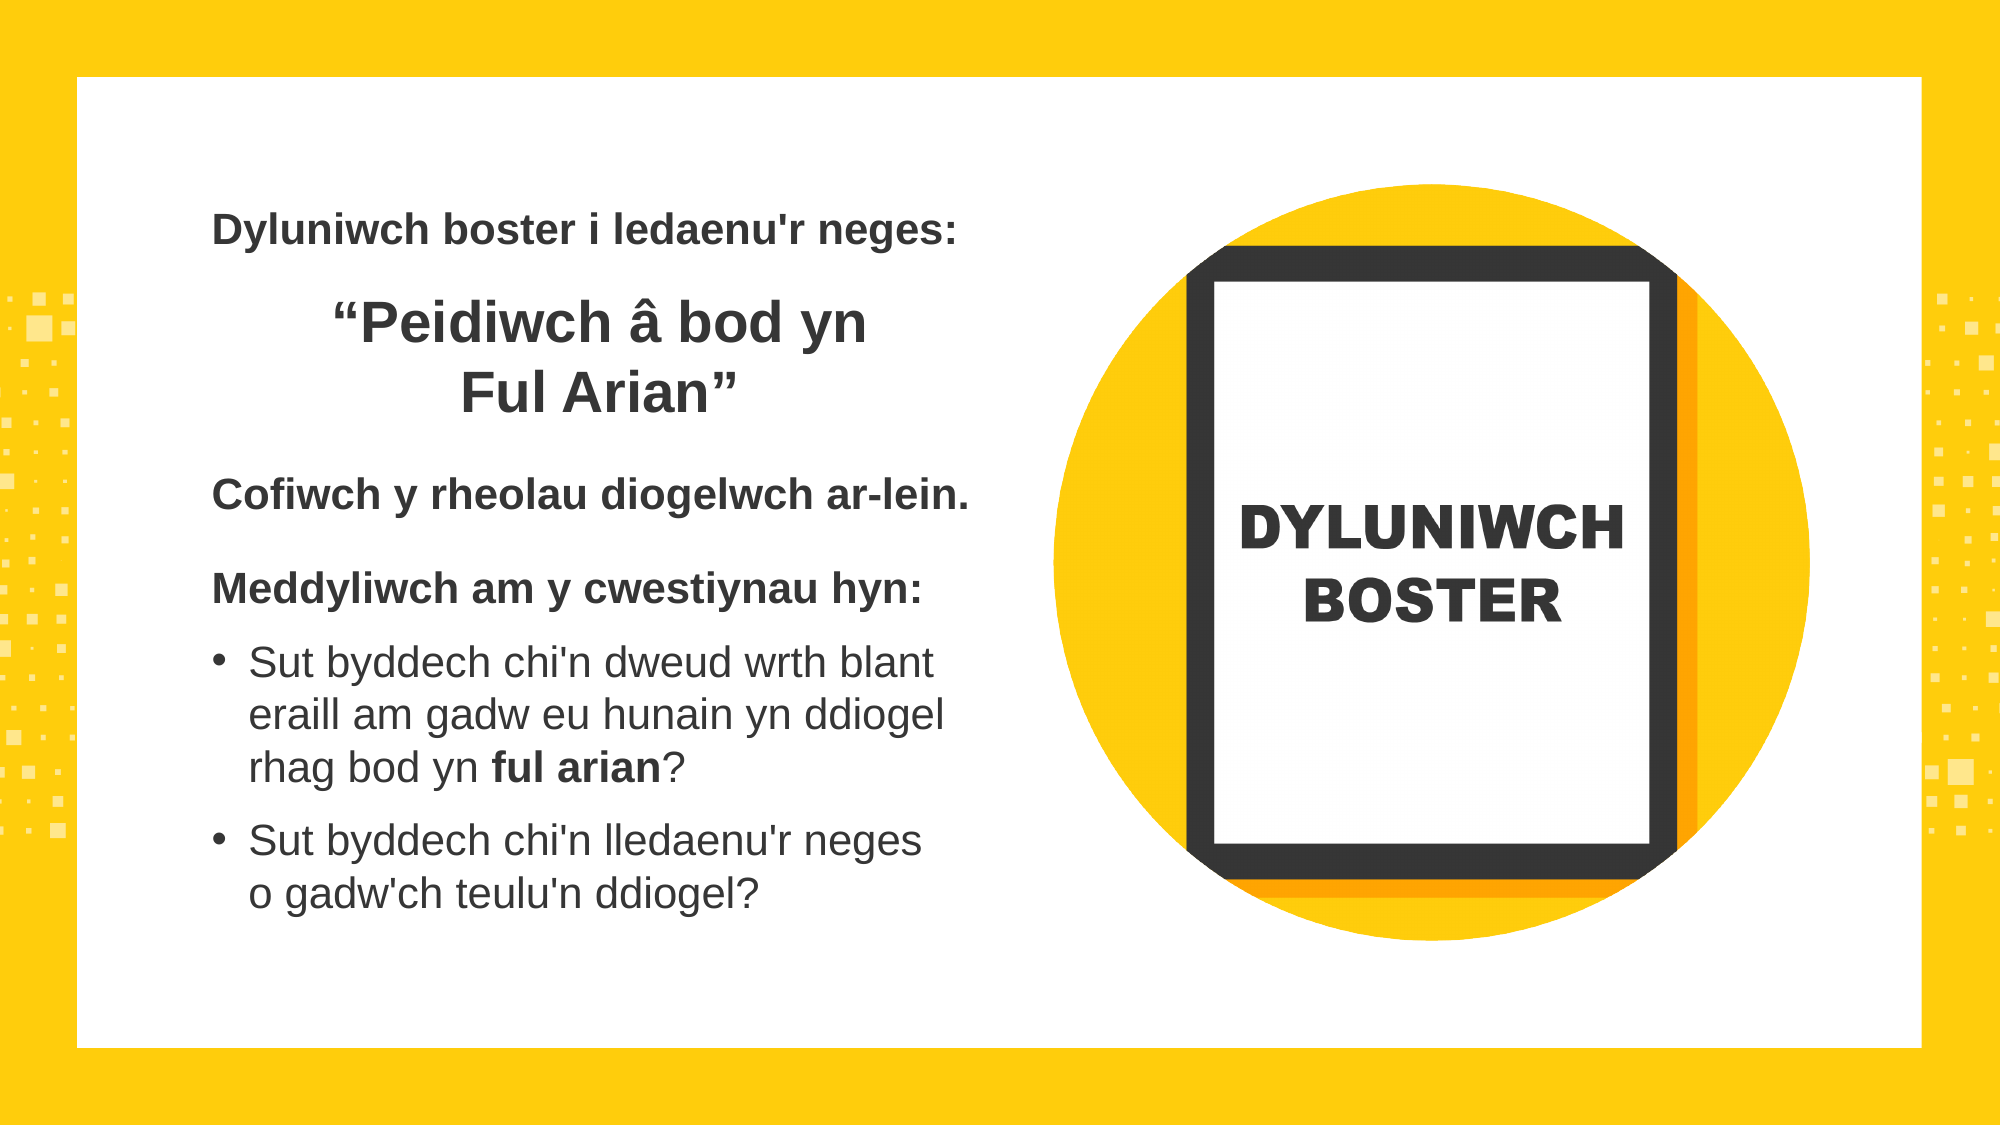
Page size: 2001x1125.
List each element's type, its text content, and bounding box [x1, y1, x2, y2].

text_box Dyluniwch boster i ledaenu'r neges: “Peidiwch â bod yn Ful Arian” Cofiwch y rheolau diogelwch ar-lein. Meddyliwch am y cwestiynau hyn: Sut byddech chi'n dweud wrth blant eraill am gadw eu hunain yn ddiogel rhag bod yn ful arian? Sut byddech chi'n lledaenu'r neges o gadw'ch teulu'n ddiogel? [196, 193, 1004, 925]
picture [1053, 184, 1810, 941]
